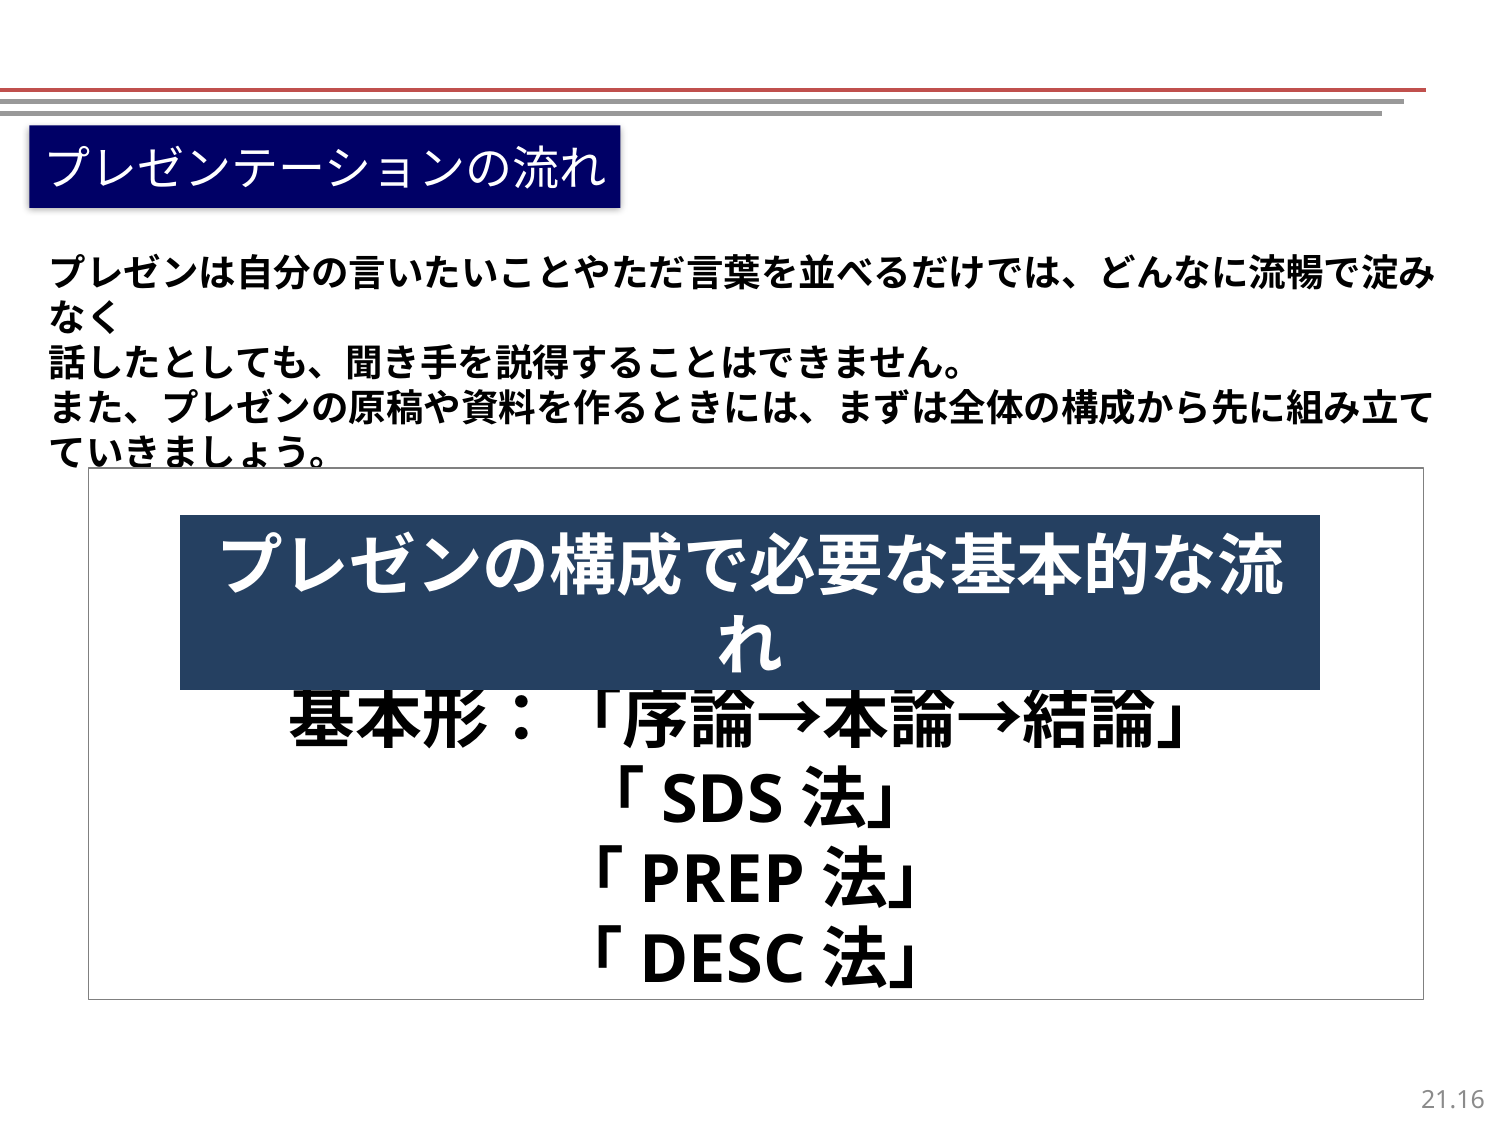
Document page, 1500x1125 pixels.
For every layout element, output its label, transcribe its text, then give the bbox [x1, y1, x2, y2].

text_box [86, 466, 1426, 1002]
text_box プレゼンは自分の言いたいことやただ言葉を並べるだけでは、どんなに流暢で淀みなく 話したとしても、聞き手を説得することはできません。 また、プレゼンの原稿や資料を作るときには、まずは全体の構成から先に組み立てていきましょう。 [34, 241, 1483, 482]
slide_number 15 [1381, 1065, 1500, 1125]
text_box プレゼンテーションの流れ [29, 125, 621, 208]
